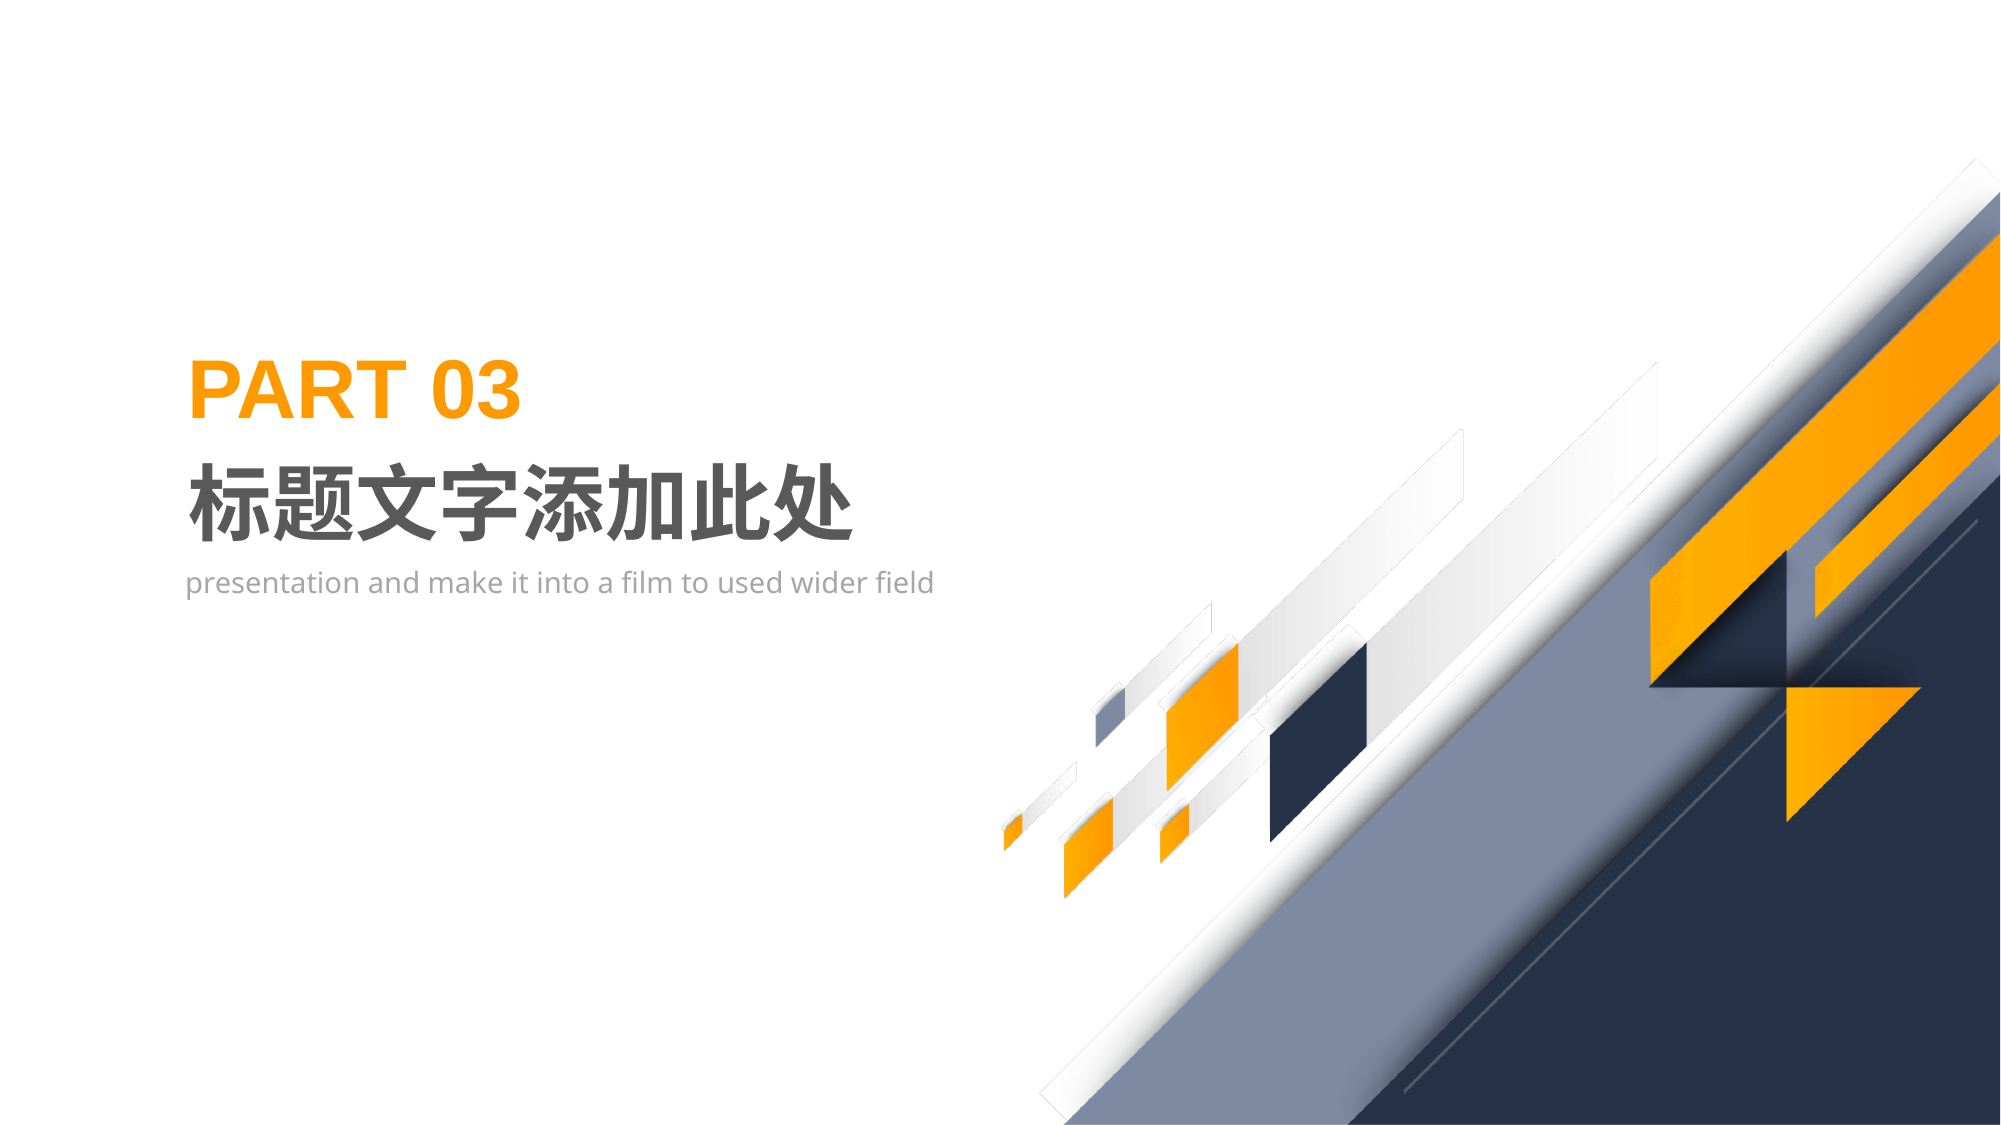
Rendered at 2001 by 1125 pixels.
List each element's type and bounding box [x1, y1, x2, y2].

text_box [170, 328, 999, 605]
picture [999, 158, 2001, 1125]
